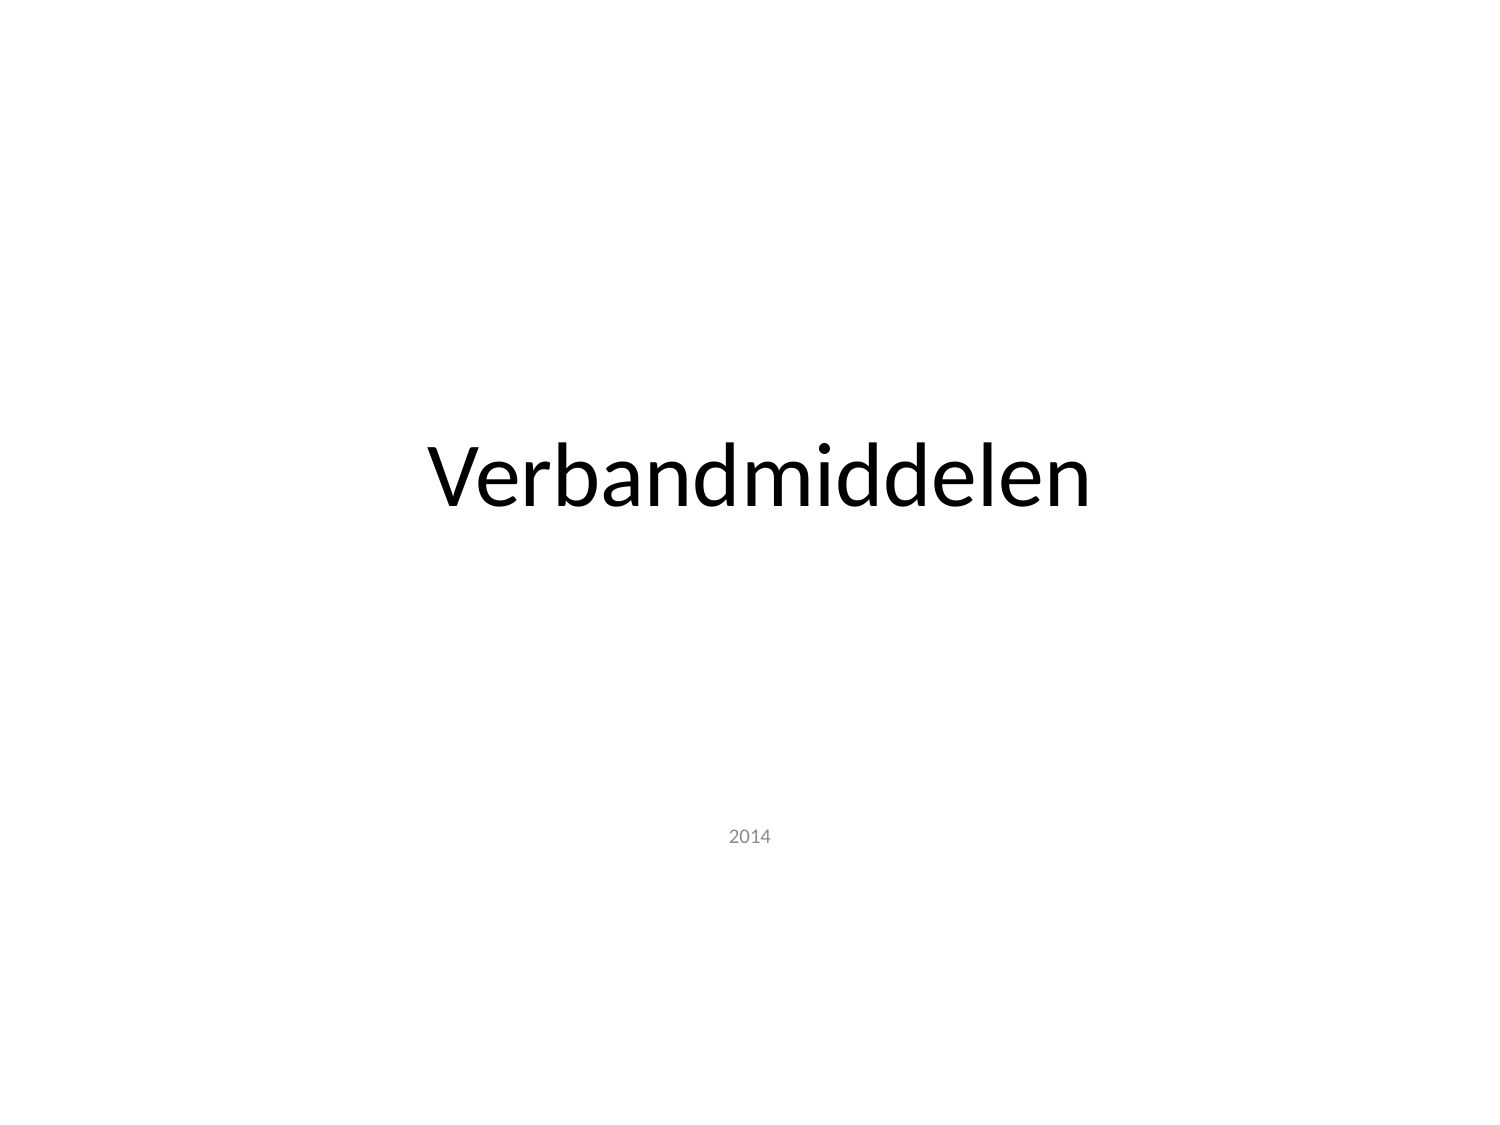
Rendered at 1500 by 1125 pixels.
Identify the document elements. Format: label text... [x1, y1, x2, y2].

subtitle 2014 [225, 637, 1275, 925]
title Verbandmiddelen [112, 349, 1388, 591]
